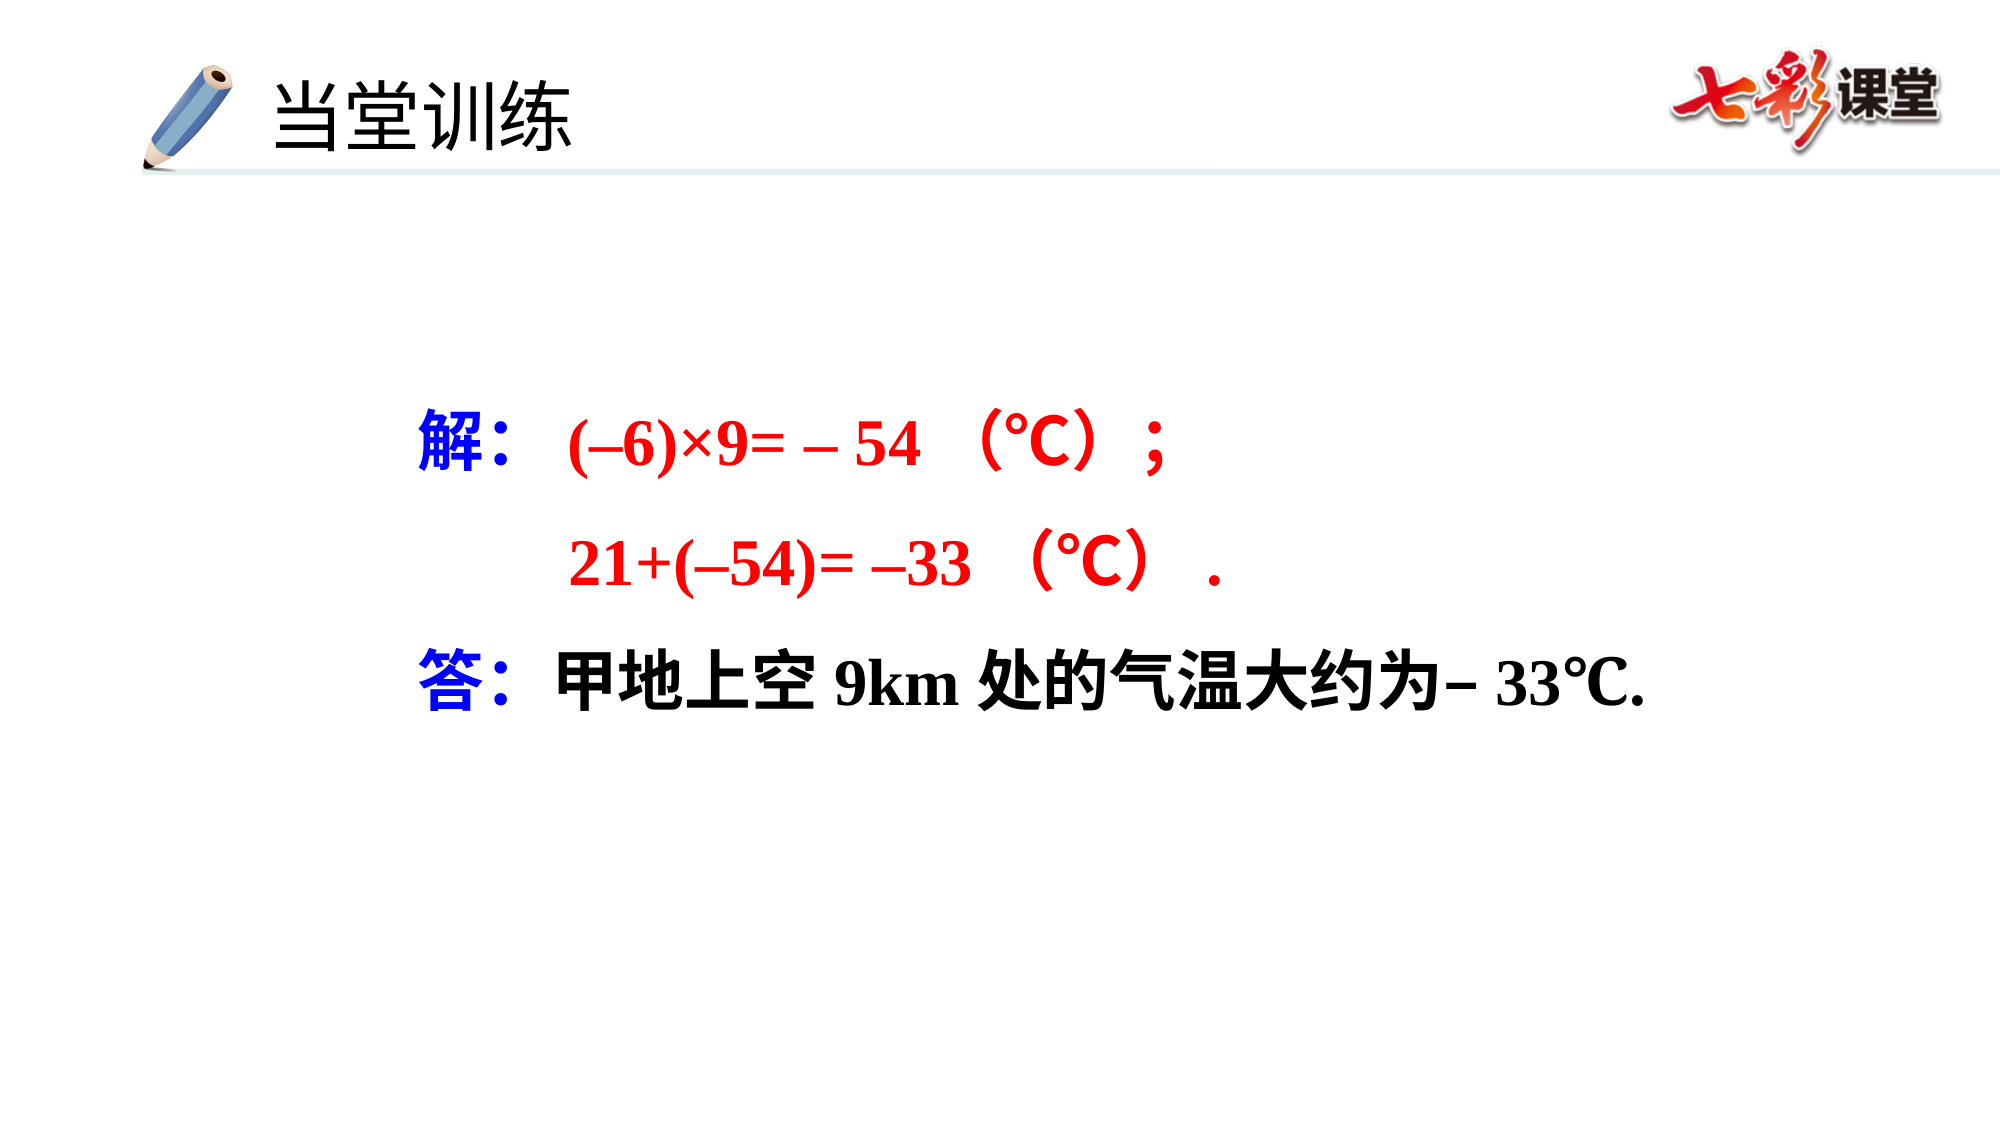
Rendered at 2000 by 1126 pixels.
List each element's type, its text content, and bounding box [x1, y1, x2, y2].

picture [133, 42, 242, 195]
picture [1666, 42, 1948, 157]
text_box 解：(–6)×9= – 54（℃）； 21+(–54)= –33（℃）. 答：甲地上空9km处的气温大约为–33℃. [397, 348, 1876, 729]
